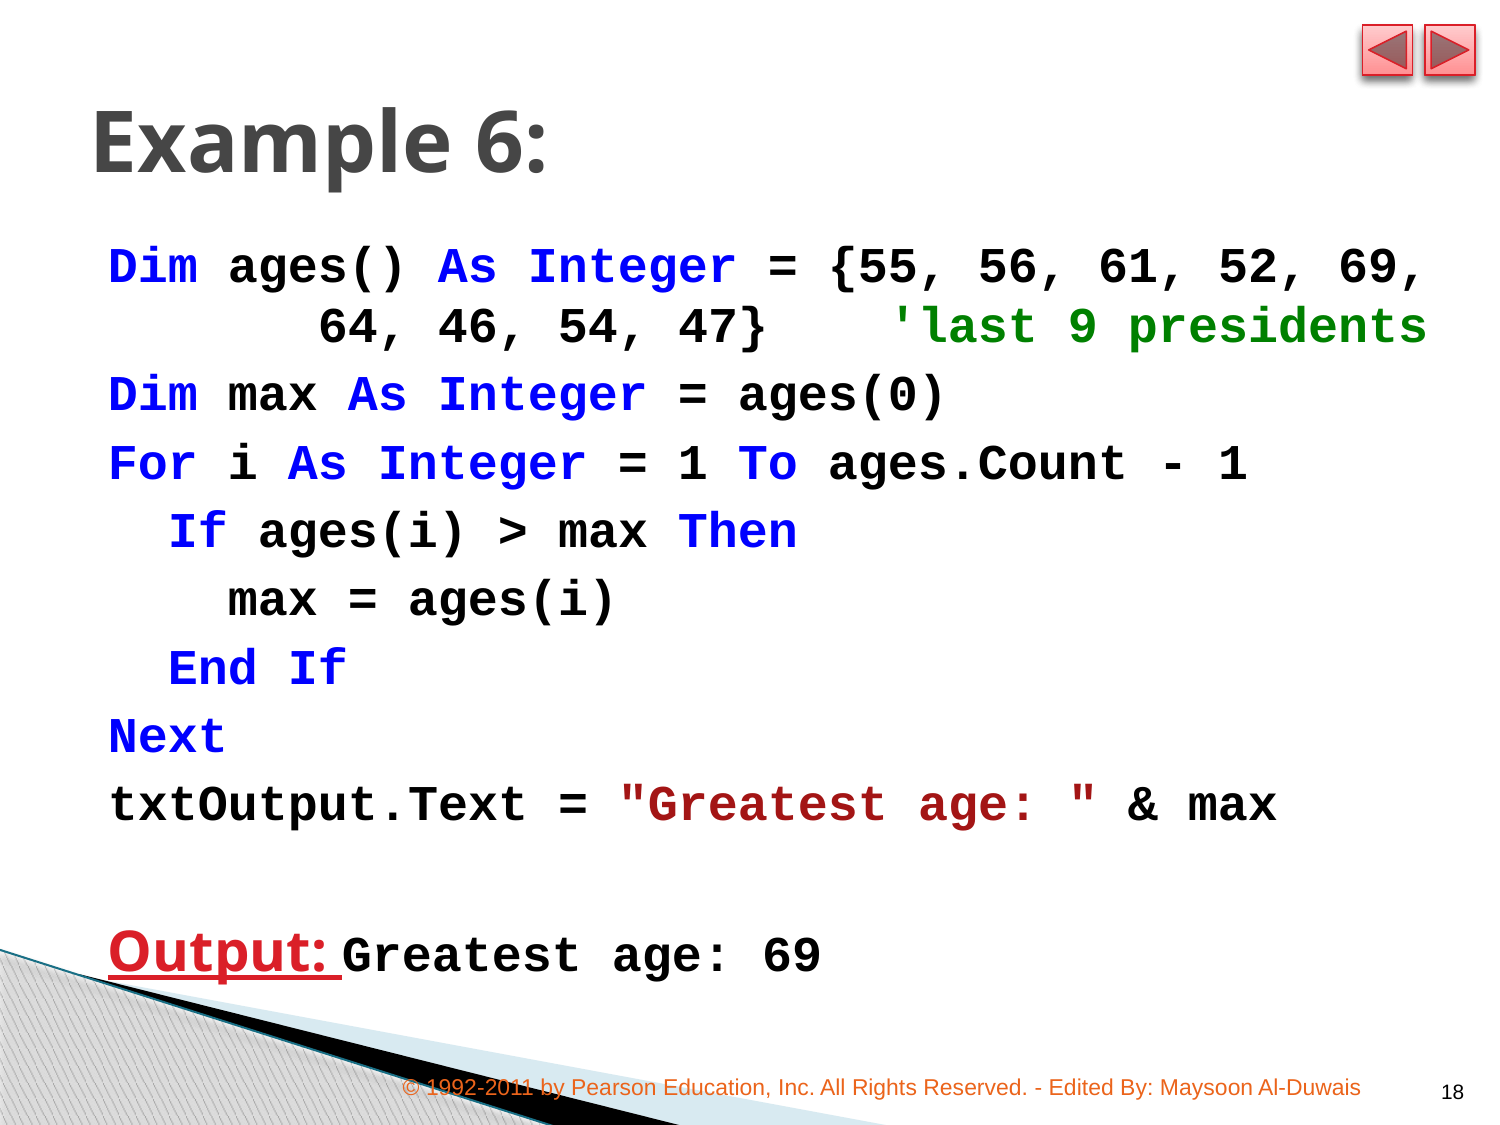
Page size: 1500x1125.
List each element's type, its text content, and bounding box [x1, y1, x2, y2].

footer © 1992-2011 by Pearson Education, Inc. All Rights Reserved. - Edited By: Maysoon Al-Duwais [387, 1065, 1425, 1125]
slide_number 18 [1418, 1051, 1479, 1112]
title Example 6: [75, 45, 1425, 224]
list Dim ages() As Integer = {55, 56, 61, 52, 69, 64, 46, 54, 47} 'last 9 presidents Dim max As Integer = ages(0) For i As Integer = 1 To ages.Count - 1 If ages(i) > max Then max = ages(i) End If Next txtOutput.Text = "Greatest age: " & max Output: Greatest age: 69 [74, 224, 1470, 951]
